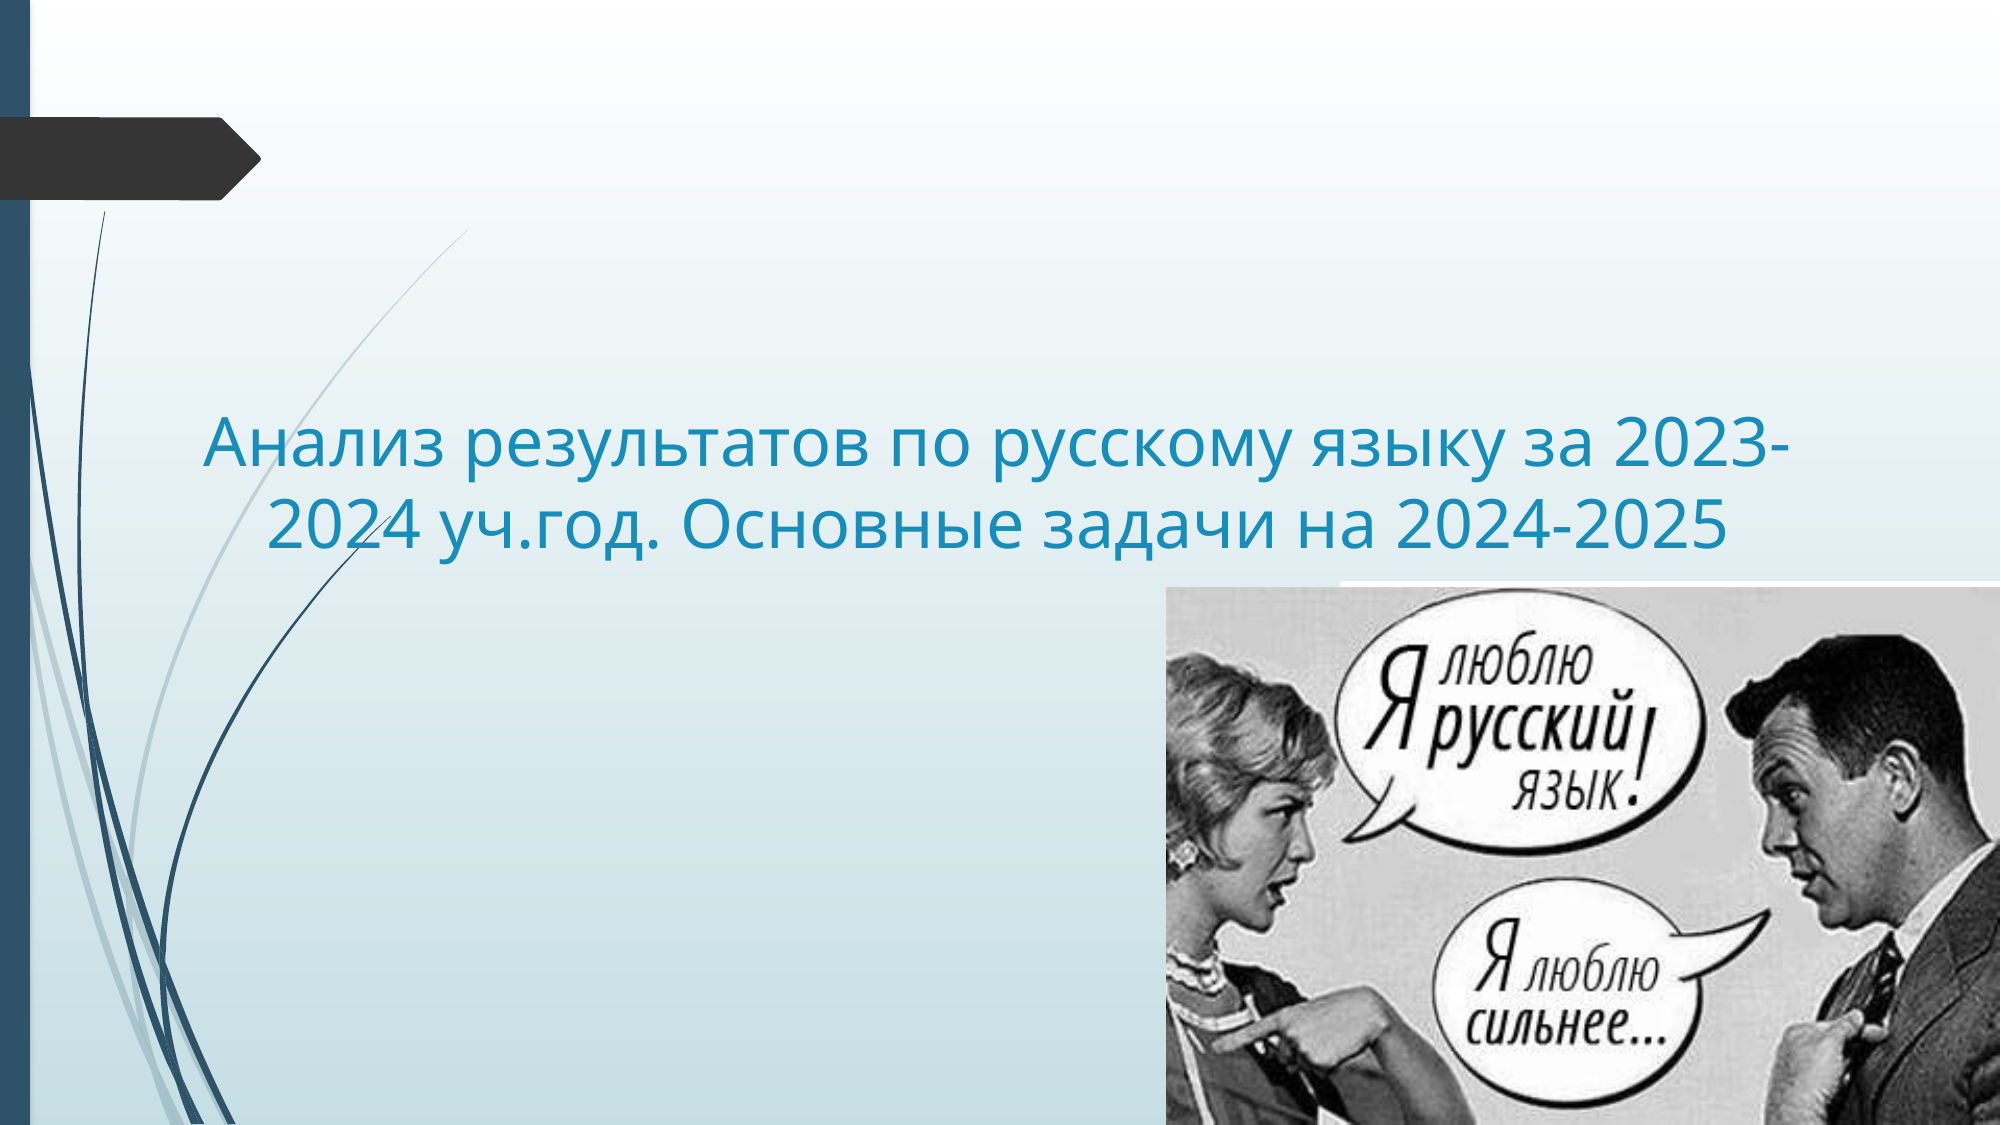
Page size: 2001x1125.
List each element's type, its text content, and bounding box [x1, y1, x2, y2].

title Анализ результатов по русскому языку за 2023-2024 уч.год. Основные задачи на 2024-2025 [185, 390, 1811, 634]
picture [1166, 581, 2000, 1125]
